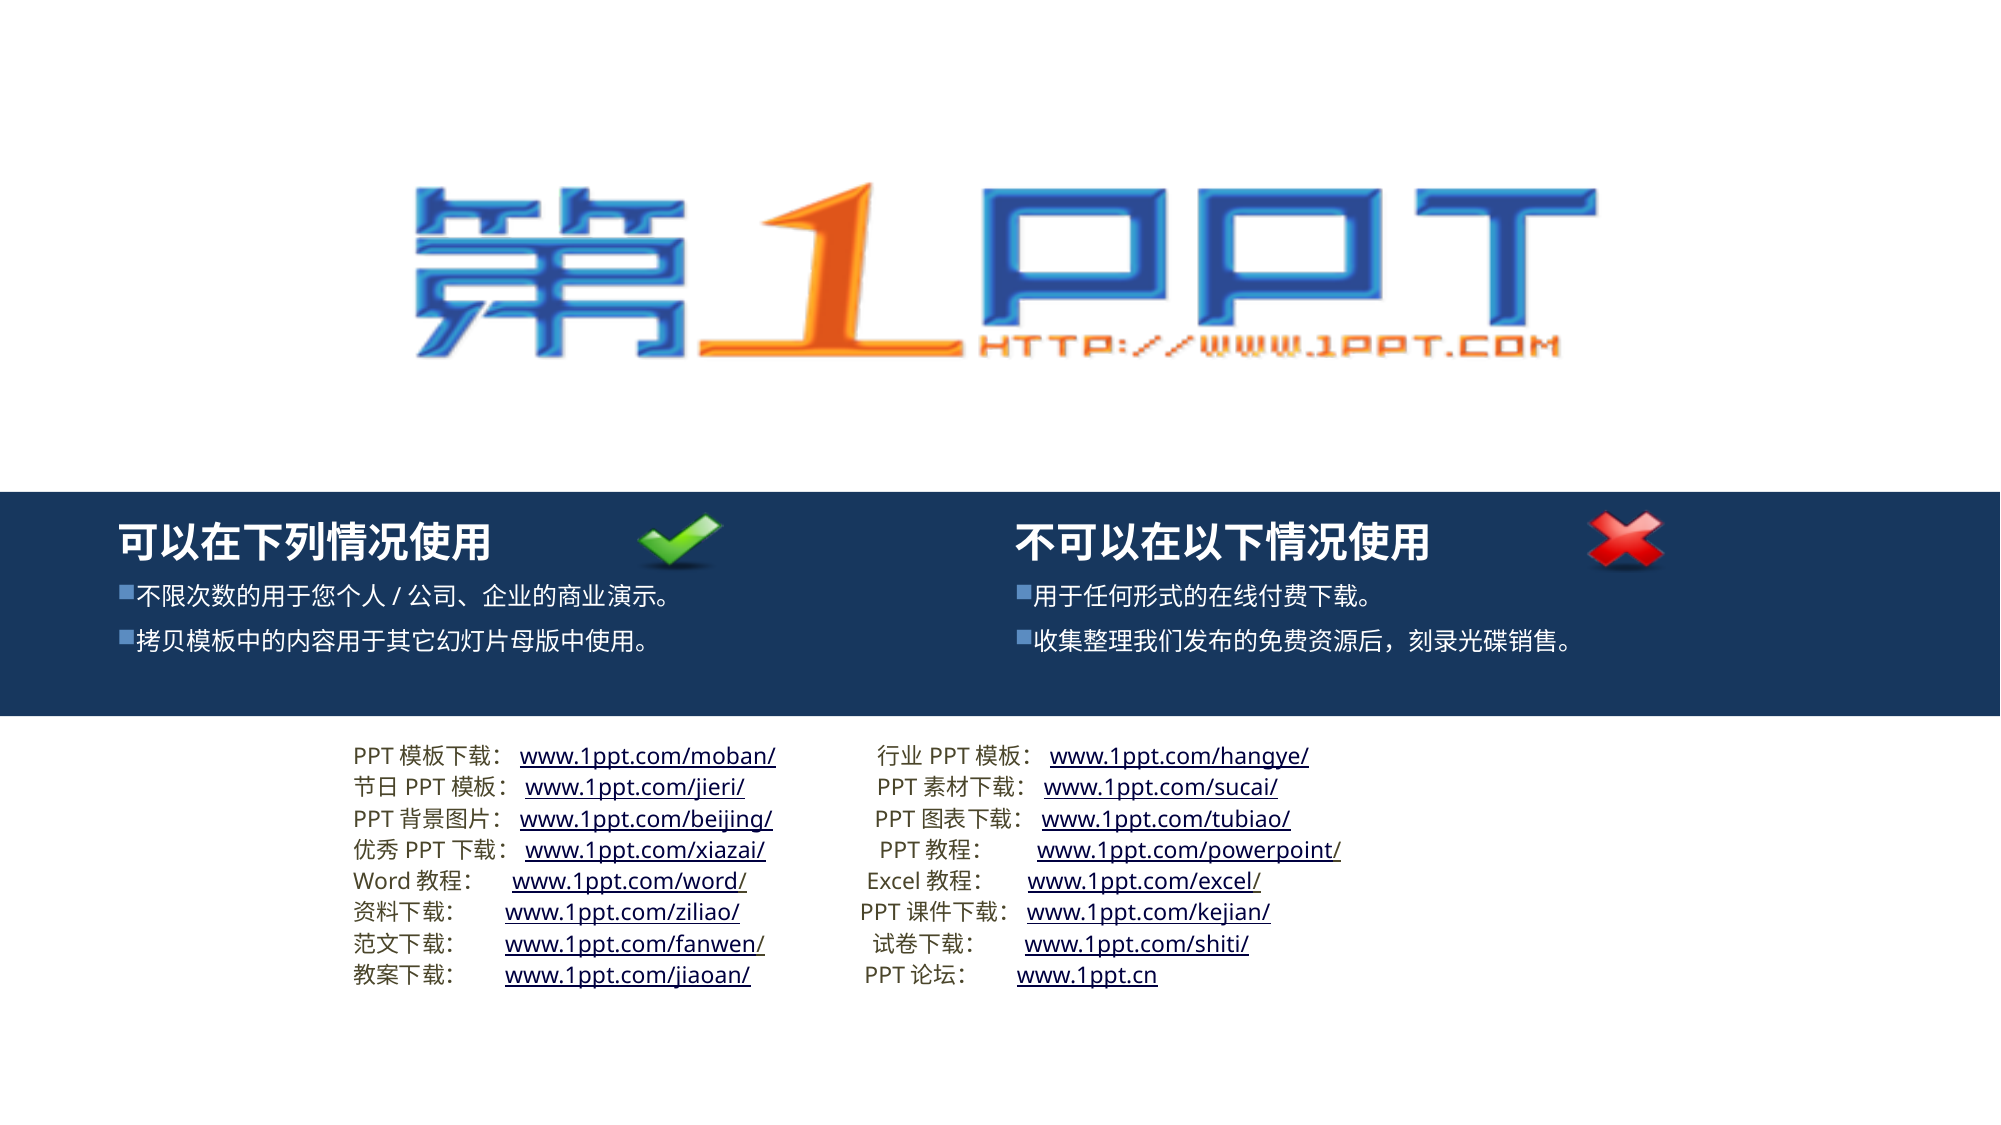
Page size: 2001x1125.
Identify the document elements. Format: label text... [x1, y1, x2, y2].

text_box PPT模板下载：www.1ppt.com/moban/ 行业PPT模板：www.1ppt.com/hangye/ 节日PPT模板：www.1ppt.com/jieri/ PPT素材下载：www.1ppt.com/sucai/ PPT背景图片：www.1ppt.com/beijing/ PPT图表下载：www.1ppt.com/tubiao/ 优秀PPT下载：www.1ppt.com/xiazai/ PPT教程： www.1ppt.com/powerpoint/ Word教程： www.1ppt.com/word/ Excel教程： www.1ppt.com/excel/ 资料下载： www.1ppt.com/ziliao/ PPT课件下载：www.1ppt.com/kejian/ 范文下载： www.1ppt.com/fanwen/ 试卷下载： www.1ppt.com/shiti/ 教案下载： www.1ppt.com/jiaoan/ PPT论坛： www.1ppt.cn [336, 762, 1752, 1008]
text_box 不可以在以下情况使用 用于任何形式的在线付费下载。 收集整理我们发布的免费资源后，刻录光碟销售。 [999, 508, 1898, 762]
picture [637, 507, 724, 573]
picture [1581, 507, 1669, 573]
text_box [0, 491, 2000, 717]
text_box 可以在下列情况使用 不限次数的用于您个人/公司、企业的商业演示。 拷贝模板中的内容用于其它幻灯片母版中使用。 [102, 508, 1000, 774]
picture [179, 51, 1867, 492]
